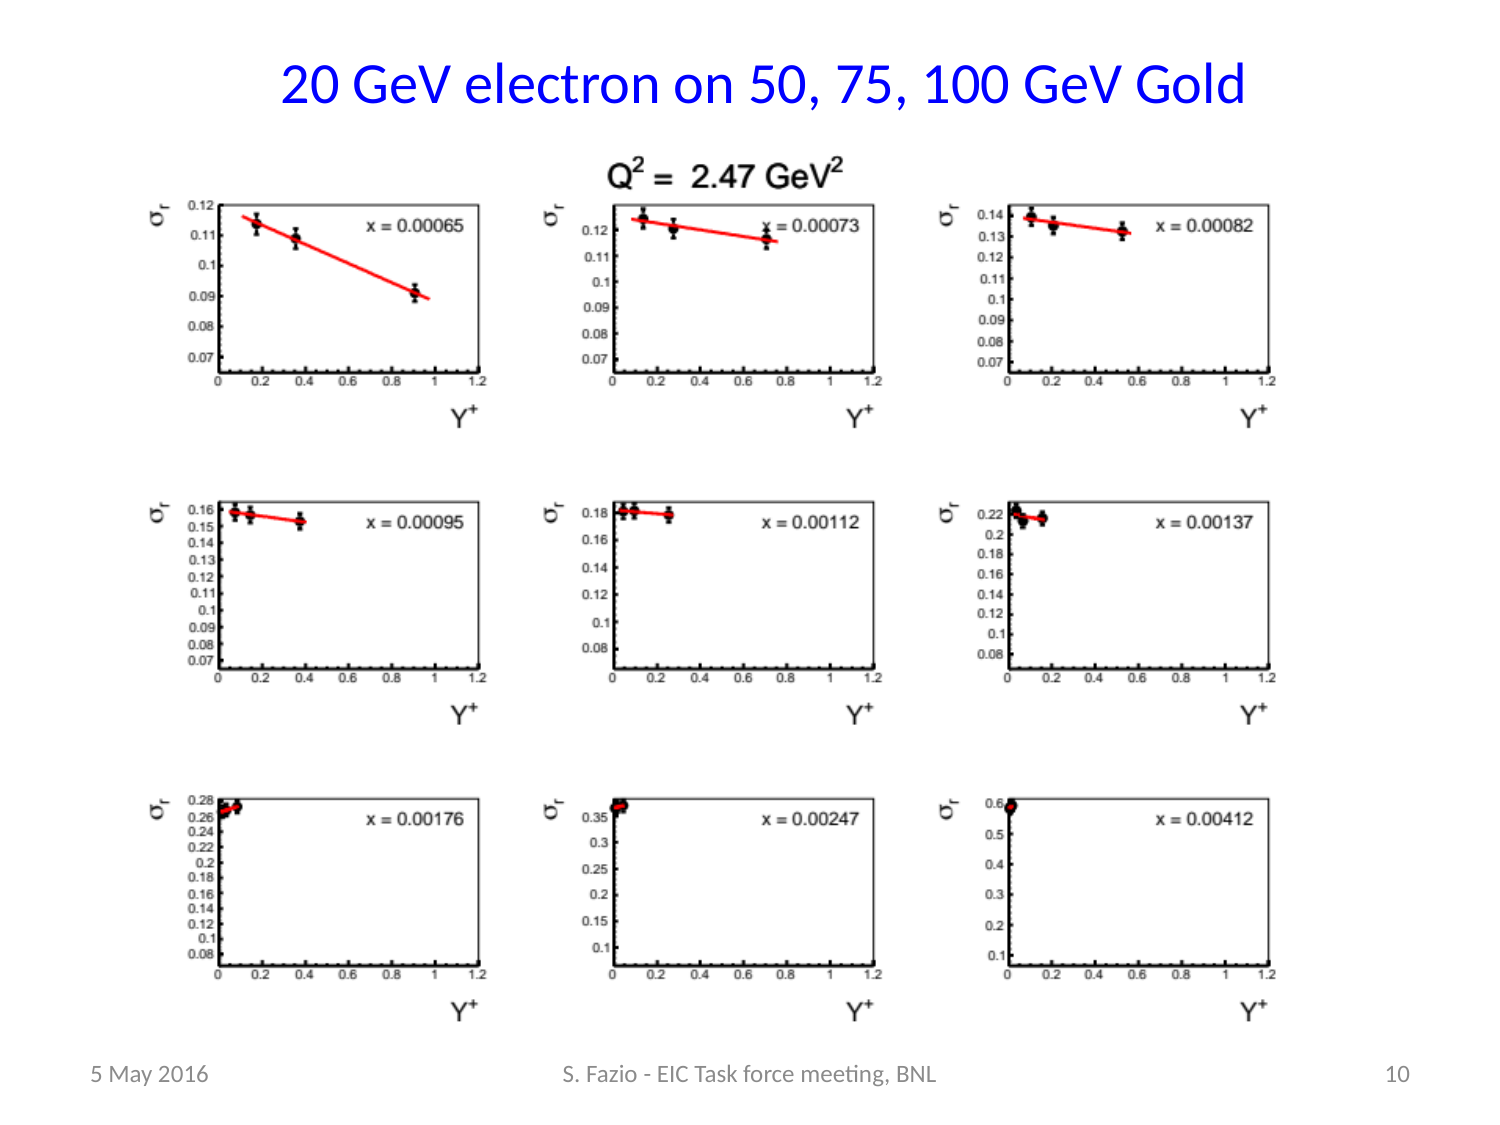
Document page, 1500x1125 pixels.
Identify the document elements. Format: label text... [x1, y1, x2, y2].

picture [133, 141, 1315, 1028]
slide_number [75, 1042, 425, 1103]
footer S. Fazio - EIC Task force meeting, BNL [512, 1042, 988, 1103]
text_box 20 GeV electron on 50, 75, 100 GeV Gold [266, 37, 1263, 123]
slide_number 10 [1074, 1042, 1425, 1103]
